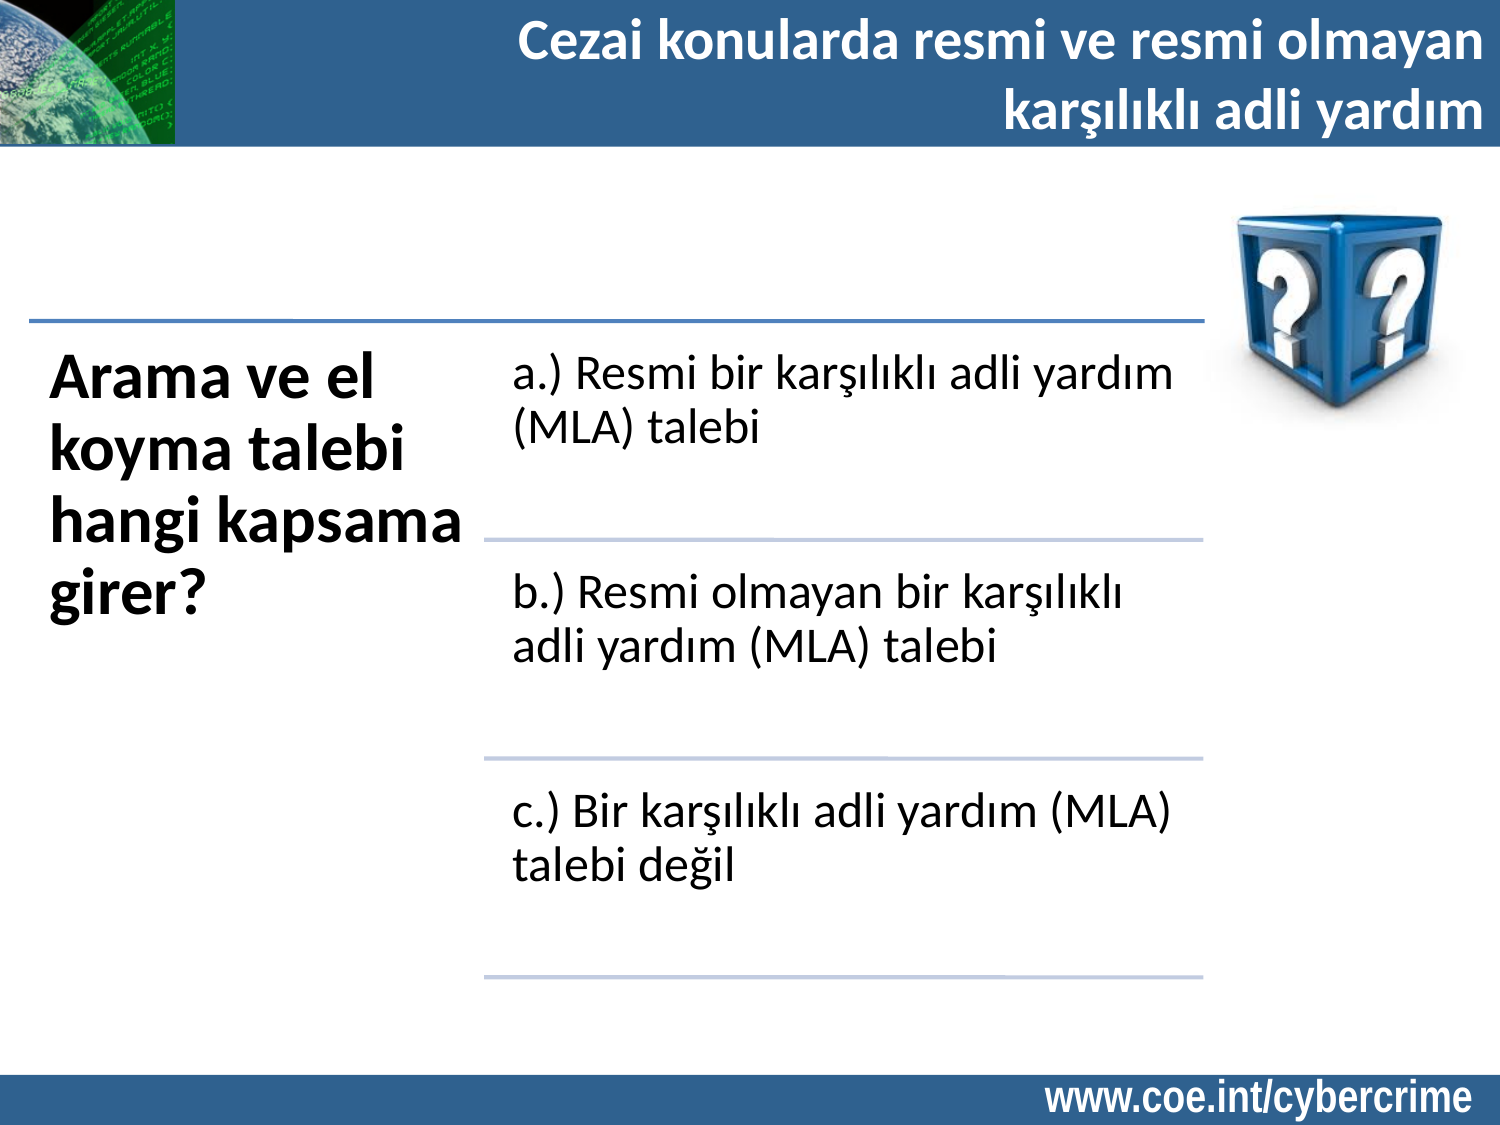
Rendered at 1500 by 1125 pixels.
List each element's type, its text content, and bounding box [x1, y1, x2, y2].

text_box Cezai konularda resmi ve resmi olmayan karşılıklı adli yardım [177, 0, 1500, 149]
picture [0, 0, 175, 144]
text_box www.coe.int/cybercrime [1030, 1059, 1500, 1125]
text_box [28, 320, 1205, 988]
picture [1189, 154, 1481, 445]
text_box [0, 1073, 1030, 1125]
